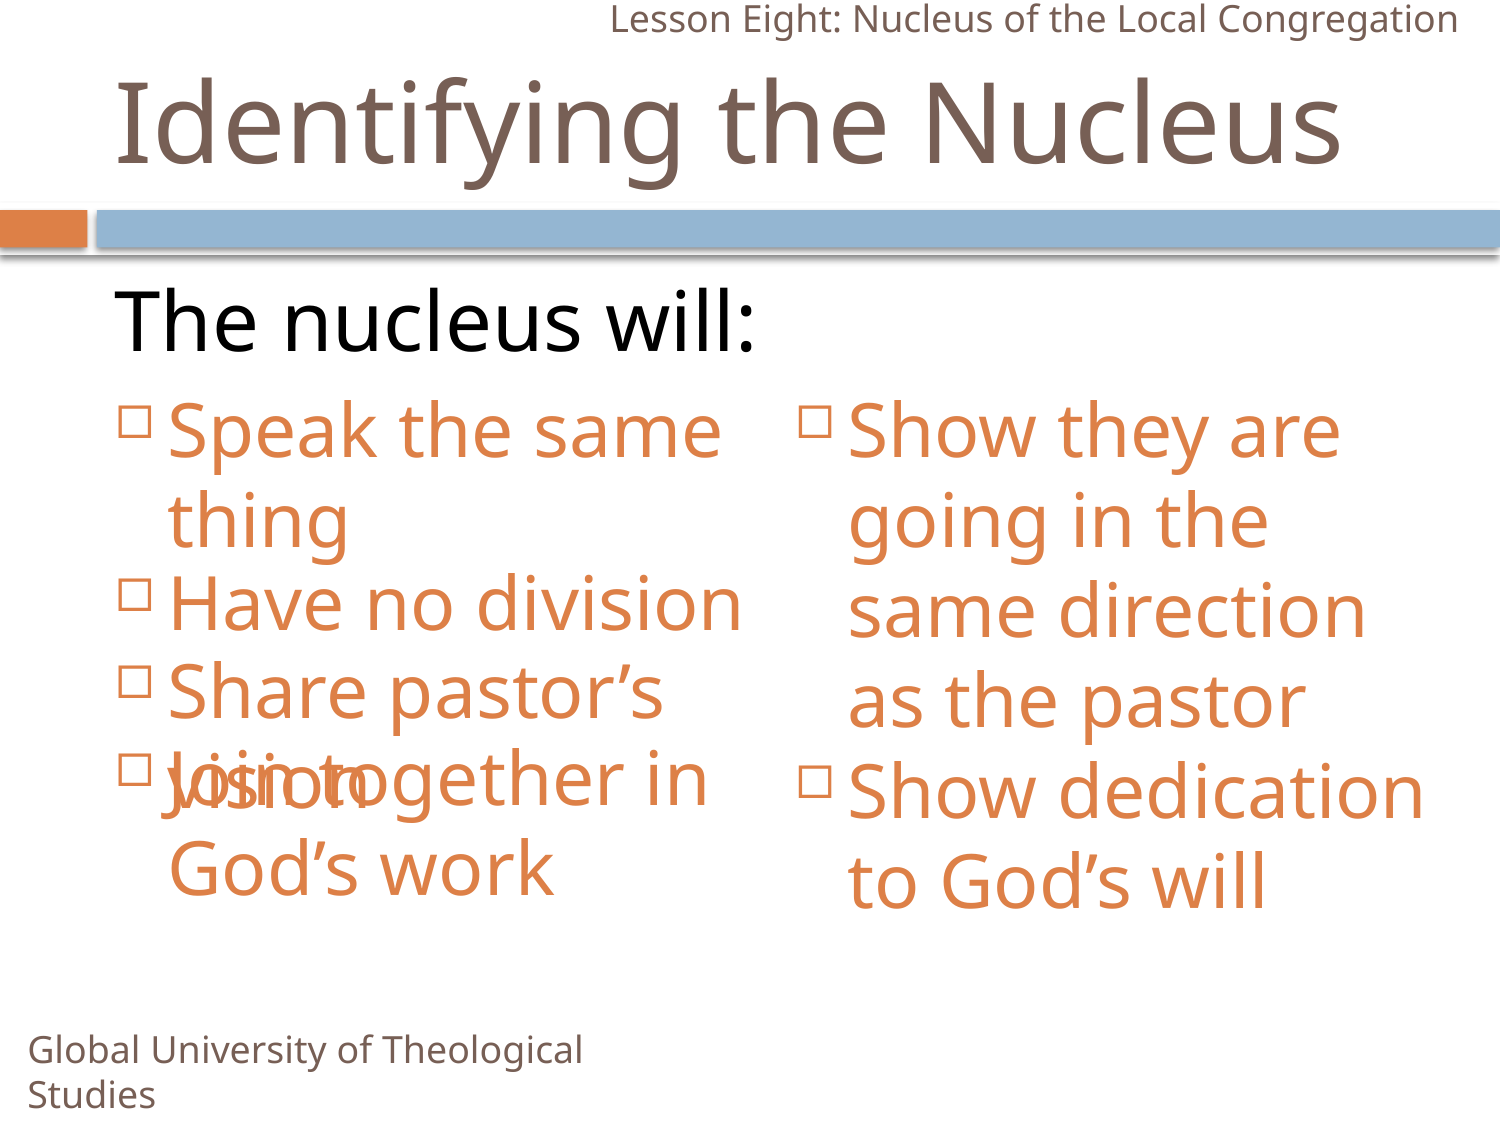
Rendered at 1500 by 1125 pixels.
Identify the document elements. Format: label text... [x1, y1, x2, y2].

title Identifying the Nucleus [99, 37, 1438, 200]
text_box Lesson Eight: Nucleus of the Local Congregation [512, 0, 1475, 48]
text_box Show dedication to God’s will [780, 735, 1475, 950]
text_box The nucleus will: [99, 260, 795, 374]
text_box Show they are going in the same direction as the pastor [780, 374, 1475, 590]
text_box Global University of Theological Studies [12, 1018, 713, 1123]
text_box Have no division [99, 548, 795, 635]
text_box Join together in God’s work [99, 723, 795, 938]
text_box Share pastor’s vision [99, 635, 795, 723]
text_box Speak the same thing [99, 374, 780, 548]
